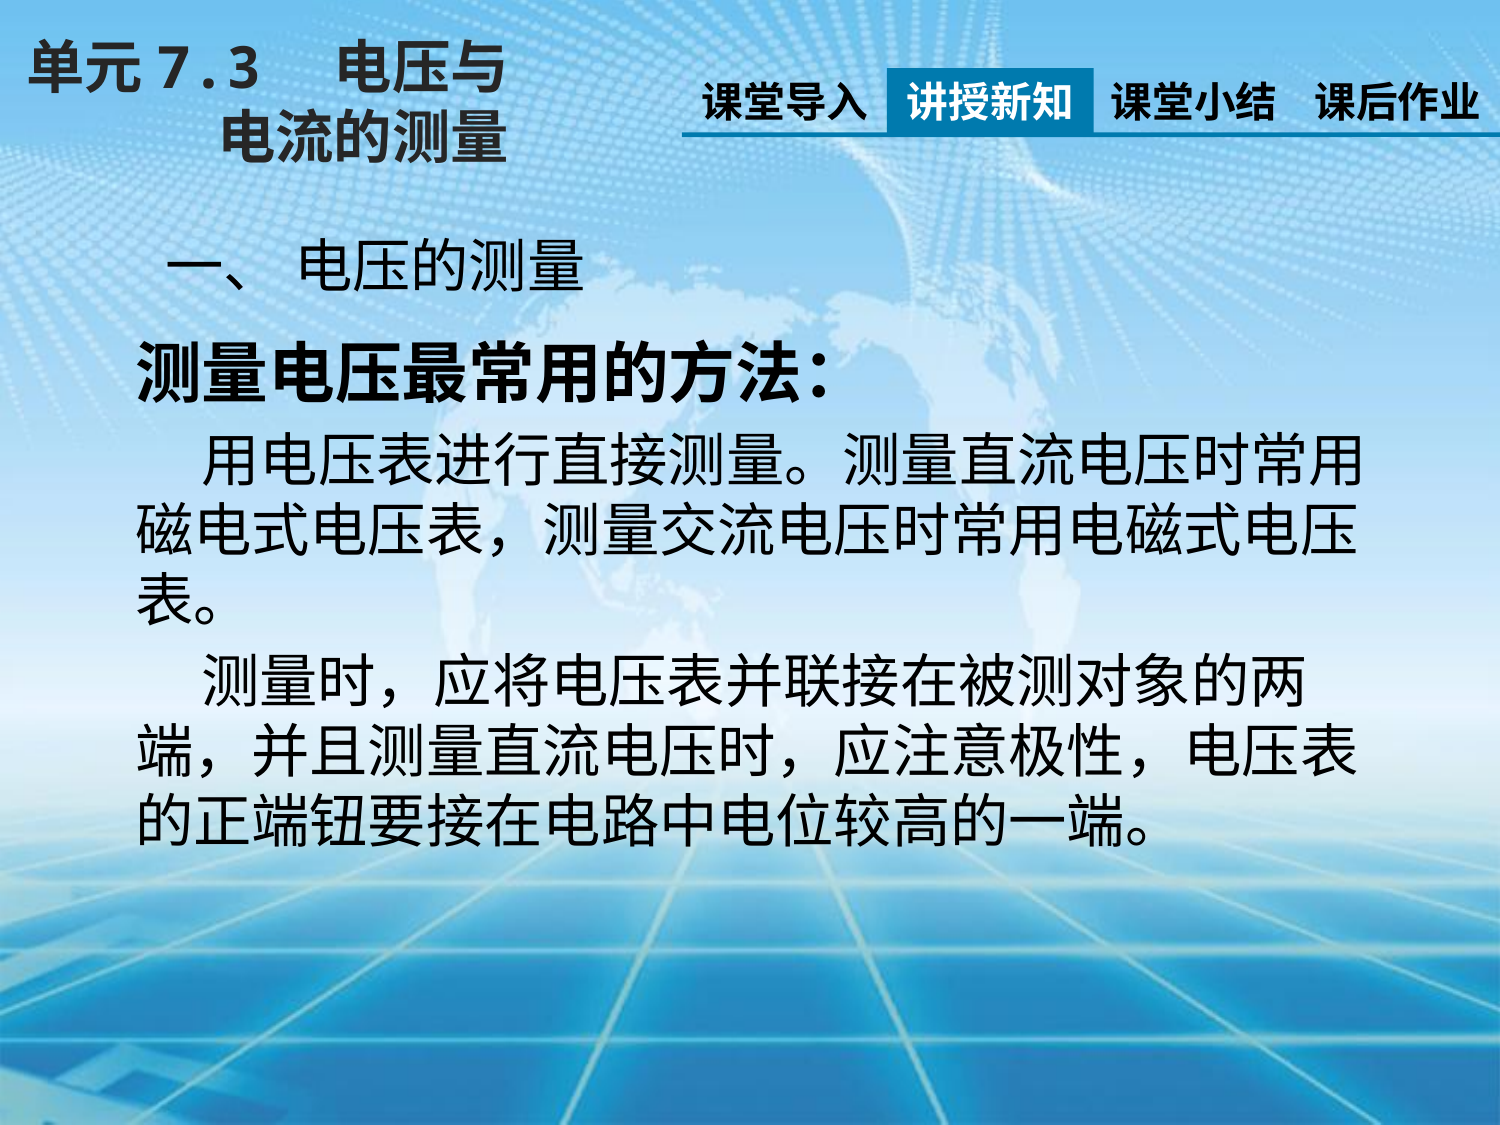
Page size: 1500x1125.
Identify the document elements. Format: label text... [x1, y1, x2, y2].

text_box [10, 22, 1500, 179]
text_box 一、 电压的测量 [149, 231, 1167, 298]
text_box 测量电压最常用的方法： 用电压表进行直接测量。测量直流电压时常用磁电式电压表，测量交流电压时常用电磁式电压表。 测量时，应将电压表并联接在被测对象的两端，并且测量直流电压时，应注意极性，电压表的正端钮要接在电路中电位较高的一端。 [120, 323, 1427, 934]
picture [0, 0, 1500, 1125]
